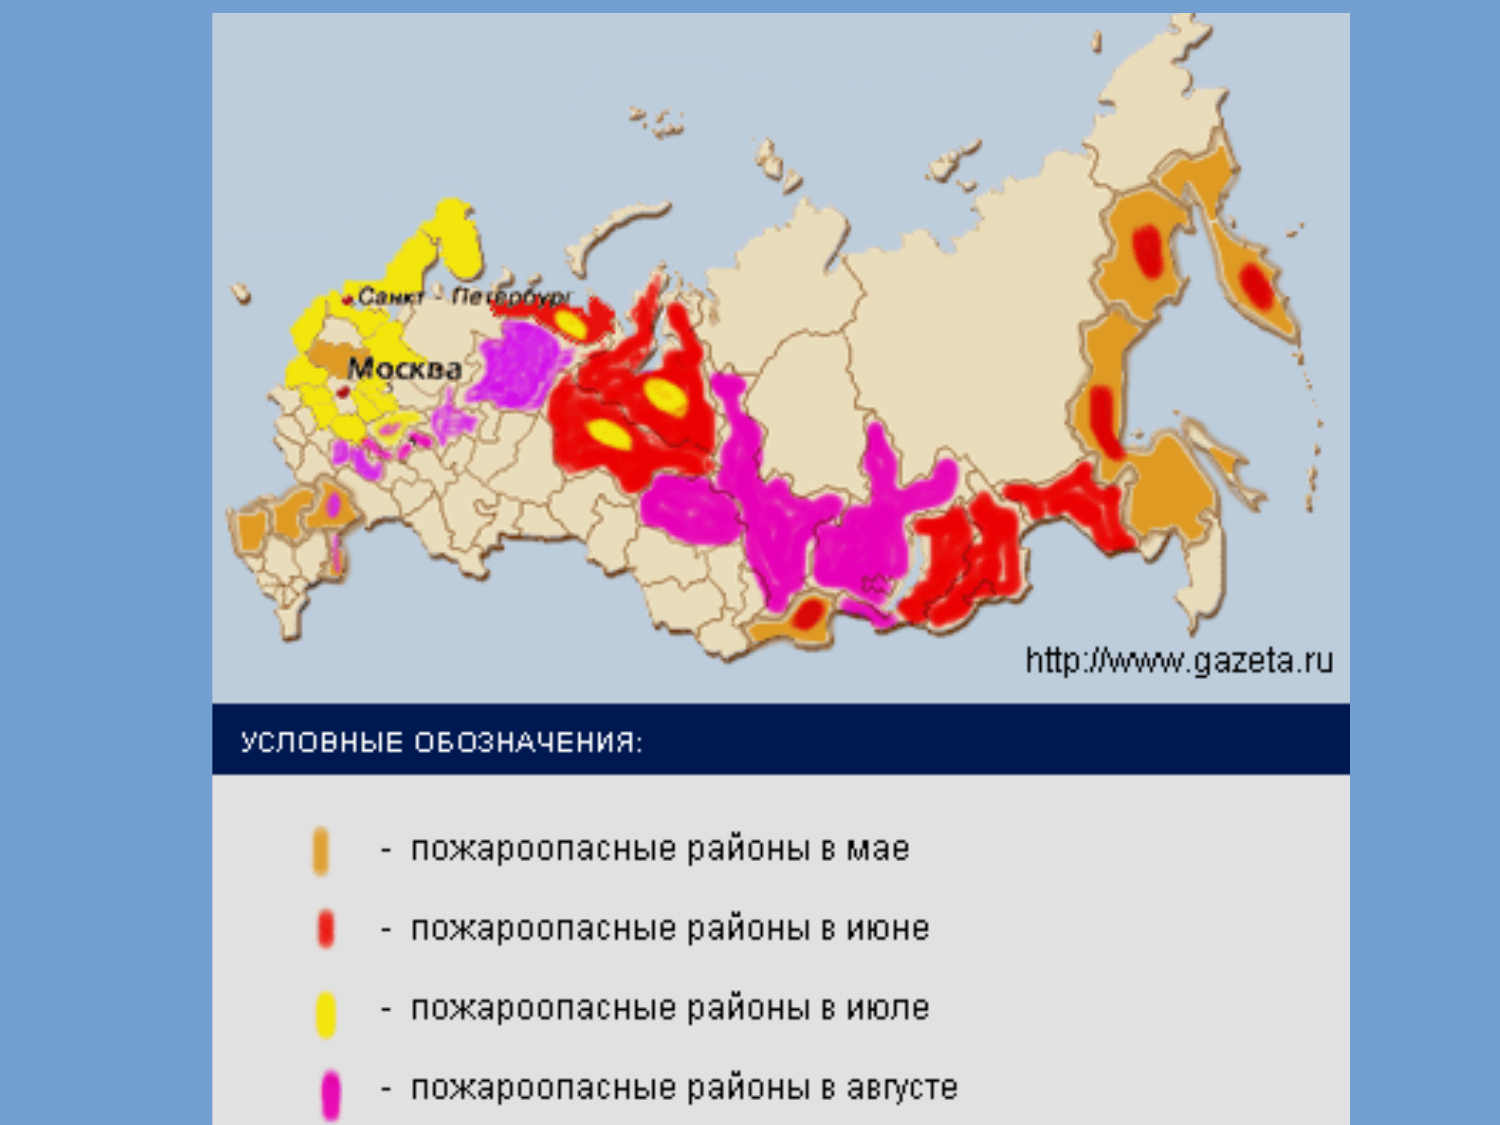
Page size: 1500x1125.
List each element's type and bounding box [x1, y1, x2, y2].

picture [212, 13, 1351, 1125]
